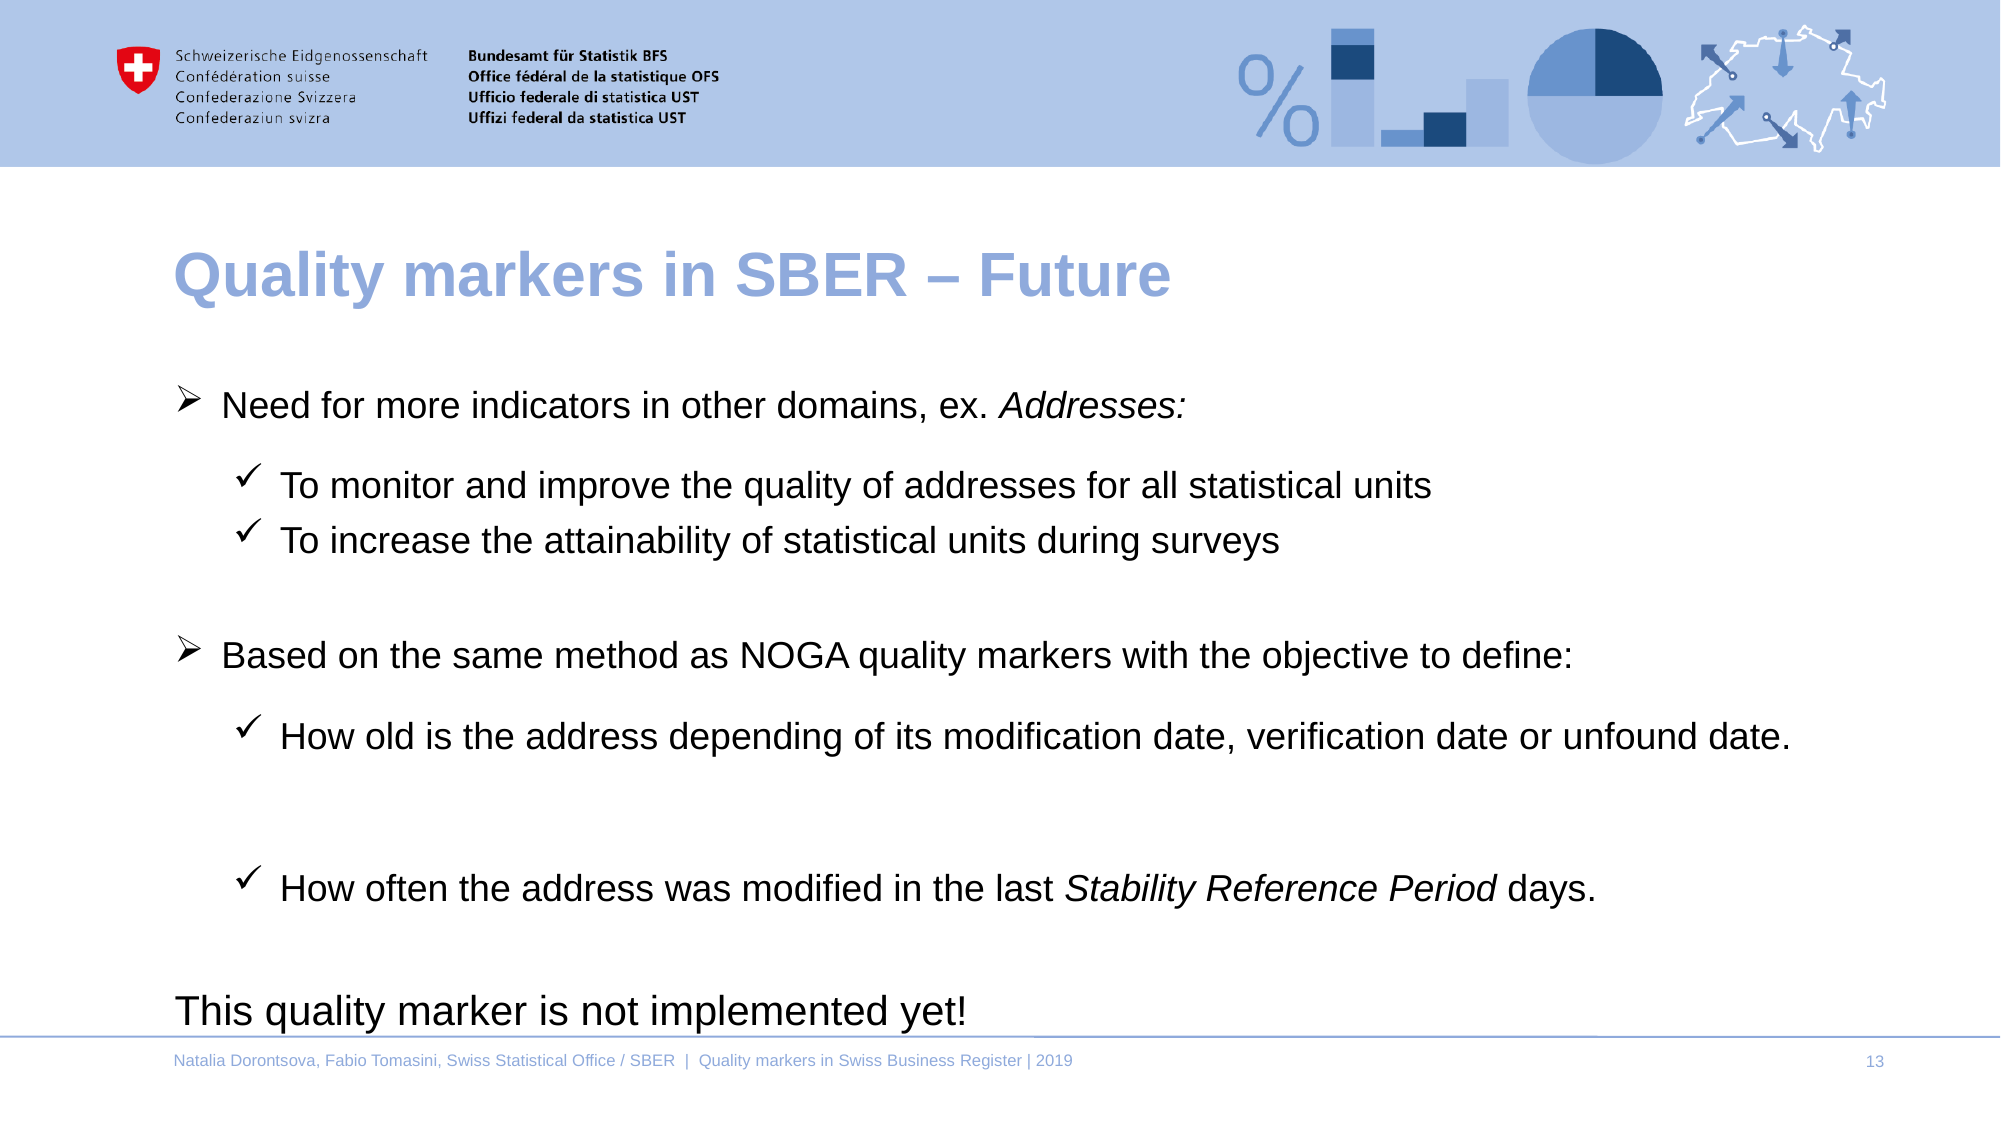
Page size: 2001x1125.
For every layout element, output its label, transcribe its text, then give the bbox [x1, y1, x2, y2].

slide_number 13 [1739, 1050, 1885, 1089]
picture [0, 0, 2001, 167]
title Quality markers in SBER – Future [173, 233, 1885, 310]
list Need for more indicators in other domains, ex. Addresses: To monitor and improve the quality of addresses for all statistical units To increase the attainability of statistical units during surveys Based on the same method as NOGA quality markers with the objective to define: How old is the address depending of its modification date, verification date or unfound date. How often the address was modified in the last Stability Reference Period days. This quality marker is not implemented yet! [174, 380, 1885, 1026]
footer Natalia Dorontsova, Fabio Tomasini, Swiss Statistical Office / SBER | Quality markers in Swiss Business Register | 2019 [173, 1050, 1709, 1089]
